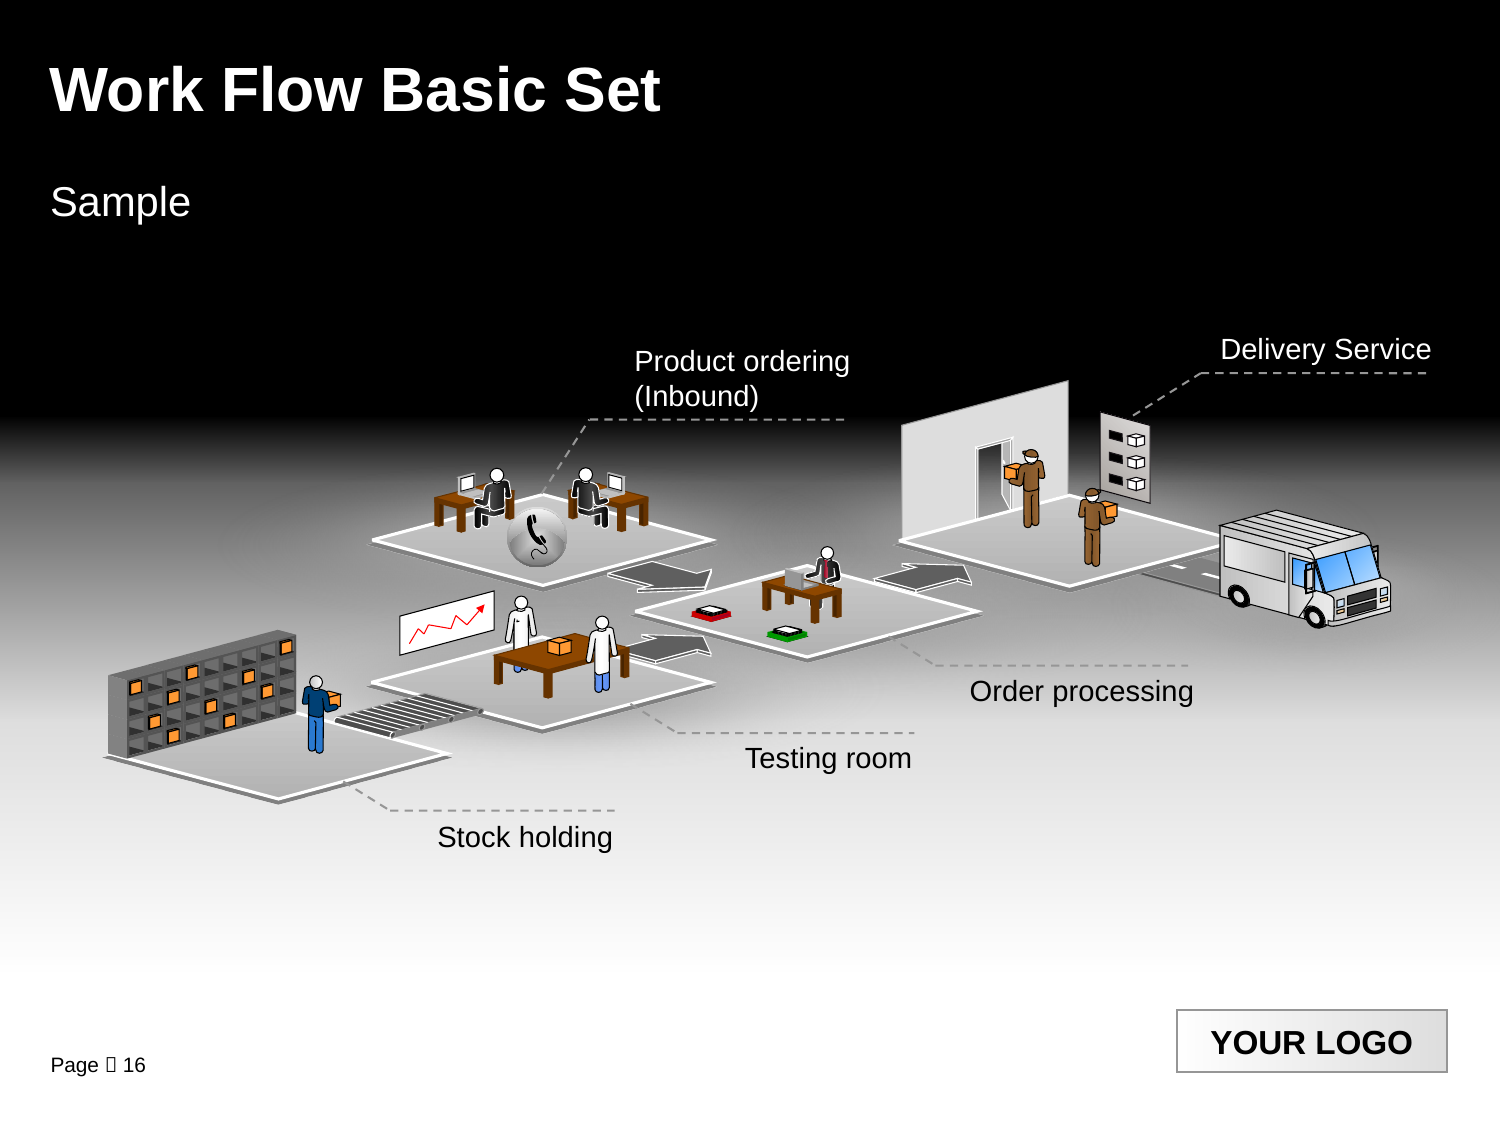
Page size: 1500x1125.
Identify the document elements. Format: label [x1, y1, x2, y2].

text_box [568, 467, 649, 532]
text_box [1099, 411, 1151, 504]
text_box [632, 634, 712, 664]
text_box [1004, 449, 1046, 530]
text_box [494, 633, 580, 699]
text_box [302, 675, 341, 756]
text_box [1219, 509, 1392, 630]
text_box [504, 595, 538, 632]
text_box [762, 546, 842, 624]
text_box [409, 604, 485, 644]
text_box [0, 0, 1500, 976]
text_box [547, 636, 572, 656]
text_box [333, 693, 484, 739]
text_box [767, 632, 807, 642]
text_box [584, 615, 619, 695]
text_box [630, 703, 929, 783]
text_box [874, 563, 972, 593]
text_box [107, 629, 297, 759]
text_box [1132, 322, 1447, 416]
text_box [342, 781, 629, 861]
text_box [623, 633, 630, 699]
text_box [129, 639, 293, 744]
text_box [888, 636, 1209, 716]
picture [213, 451, 1500, 772]
text_box [1078, 487, 1118, 569]
text_box [607, 561, 712, 593]
text_box [506, 506, 568, 568]
text_box [434, 467, 514, 533]
text_box [1137, 555, 1214, 600]
text_box [901, 380, 1069, 540]
text_box [692, 605, 731, 622]
text_box [541, 334, 866, 494]
